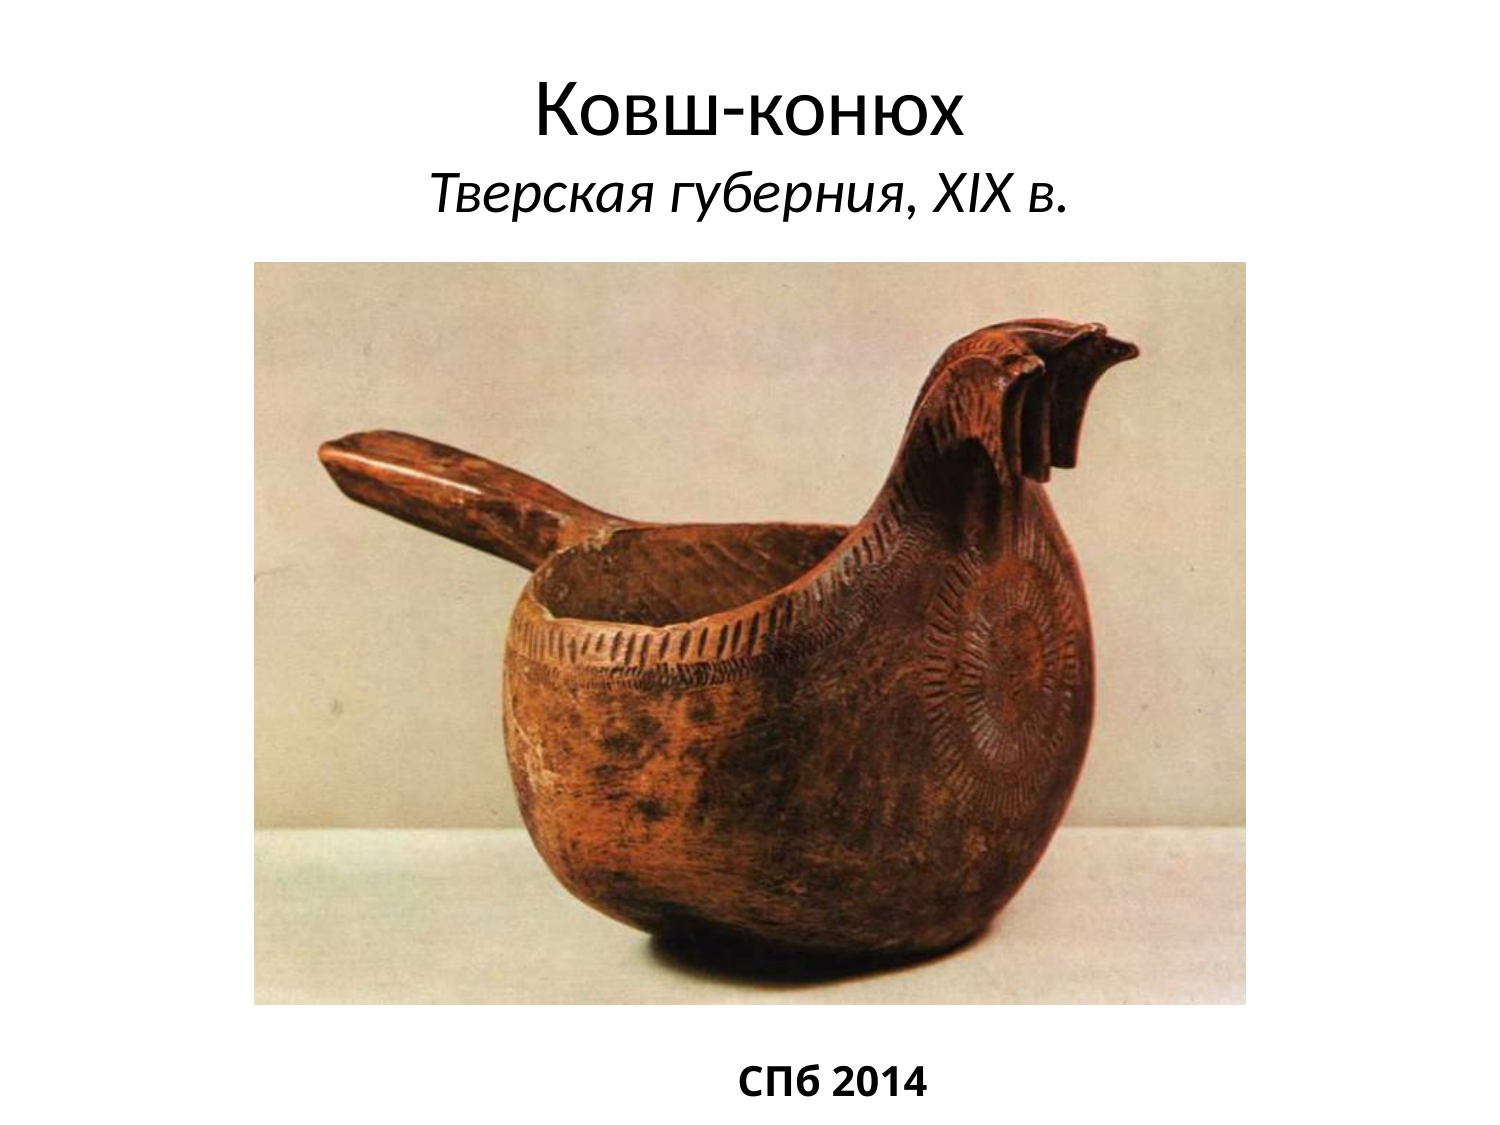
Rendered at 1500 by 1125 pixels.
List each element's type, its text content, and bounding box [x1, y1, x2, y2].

text_box СПб 2014 [677, 1033, 988, 1125]
title Ковш-конюх Тверская губерния, XIX в. [75, 45, 1425, 233]
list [254, 262, 1246, 1006]
